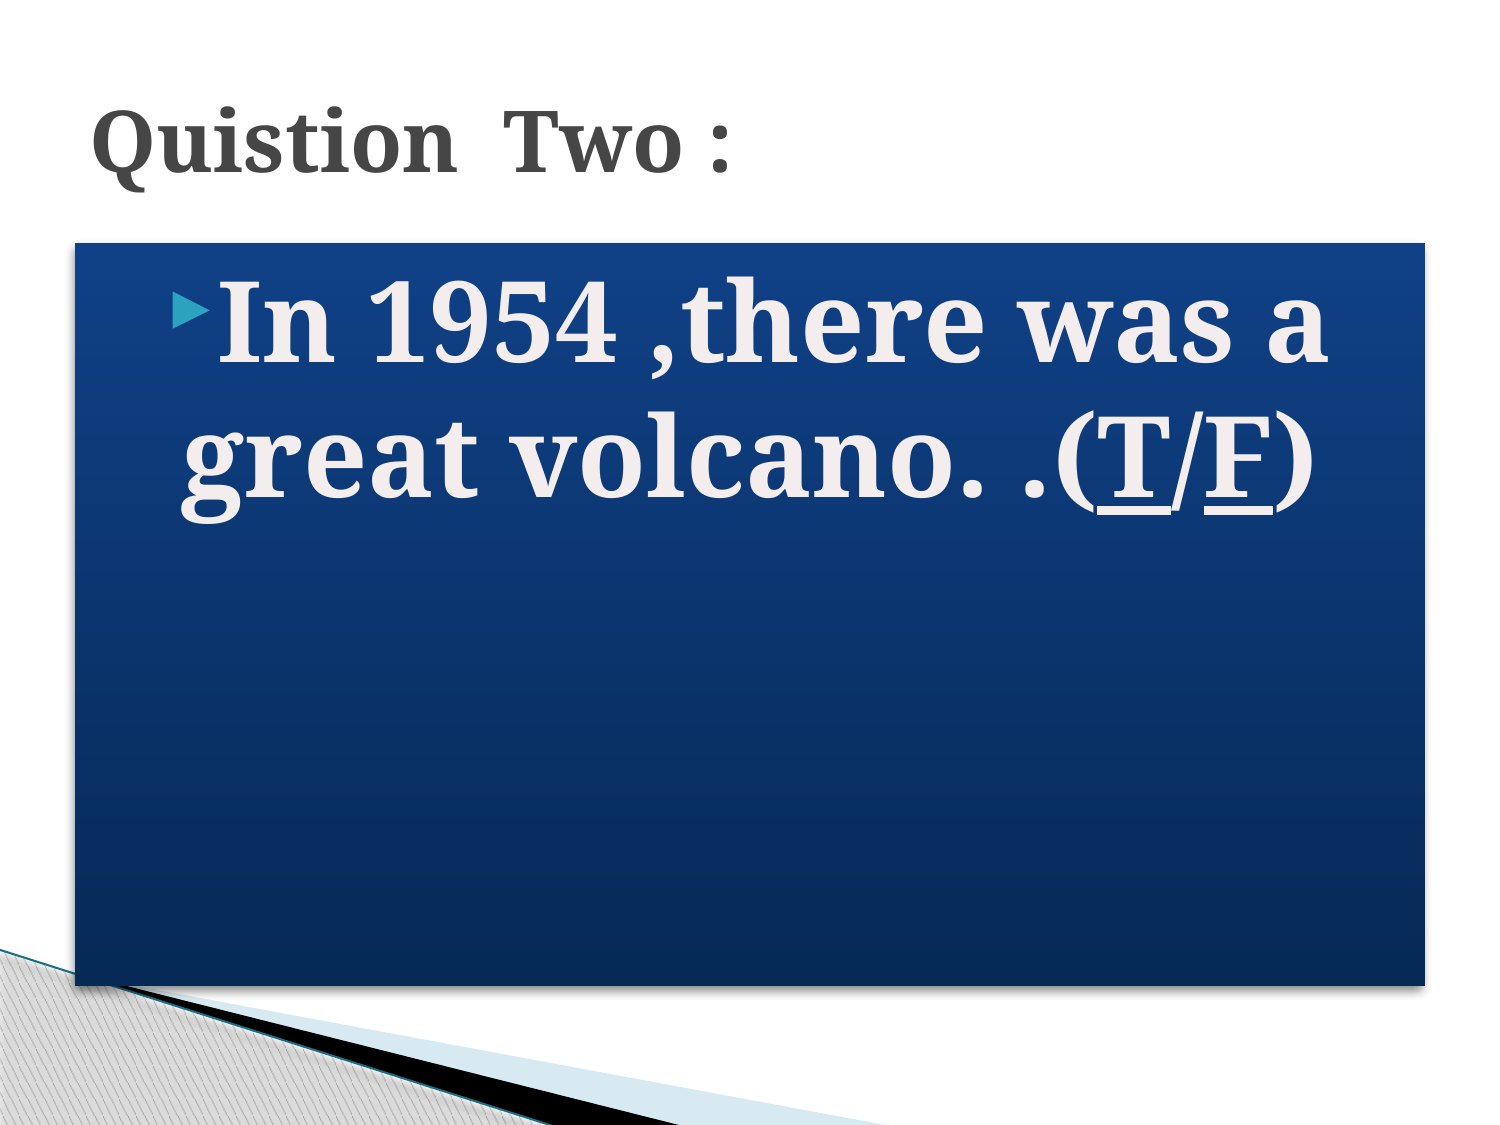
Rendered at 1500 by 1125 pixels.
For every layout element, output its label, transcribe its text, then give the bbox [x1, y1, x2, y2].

list In 1954 ,there was a great volcano. .(T/F) [75, 243, 1425, 986]
title Quistion Two : [75, 45, 1425, 233]
